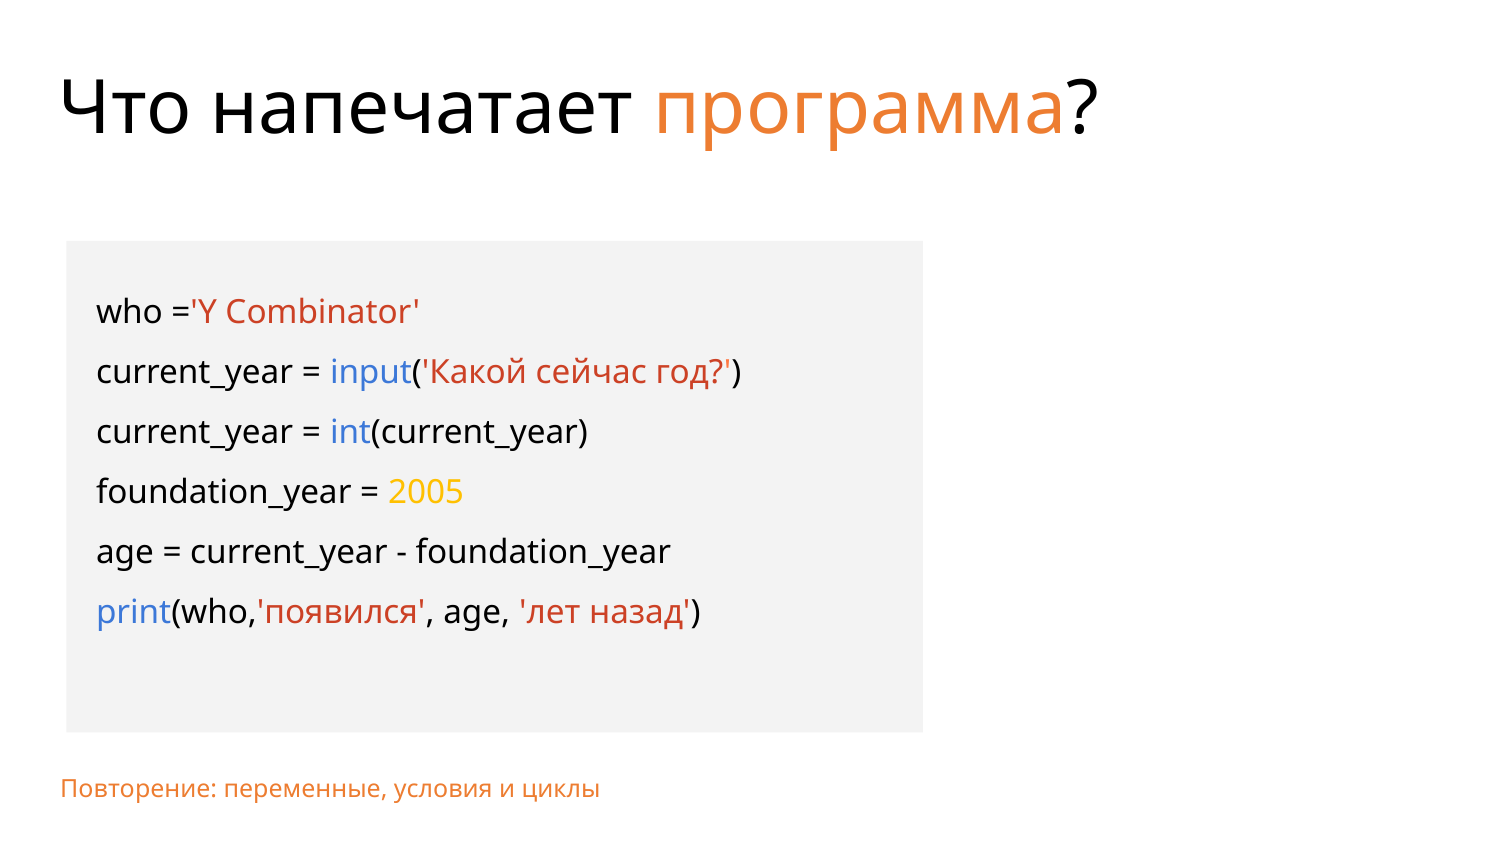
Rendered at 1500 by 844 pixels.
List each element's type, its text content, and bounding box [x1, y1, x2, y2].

subtitle Повторение: переменные, условия и циклы [60, 767, 1233, 813]
text_box Что напечатает программа? [59, 59, 1247, 171]
text_box who ='Y Combinator' current_year = input('Какой сейчас год?') current_year = int(current_year) foundation_year = 2005 age = current_year - foundation_year print(who,'появился', age, 'лет назад') [66, 240, 923, 733]
